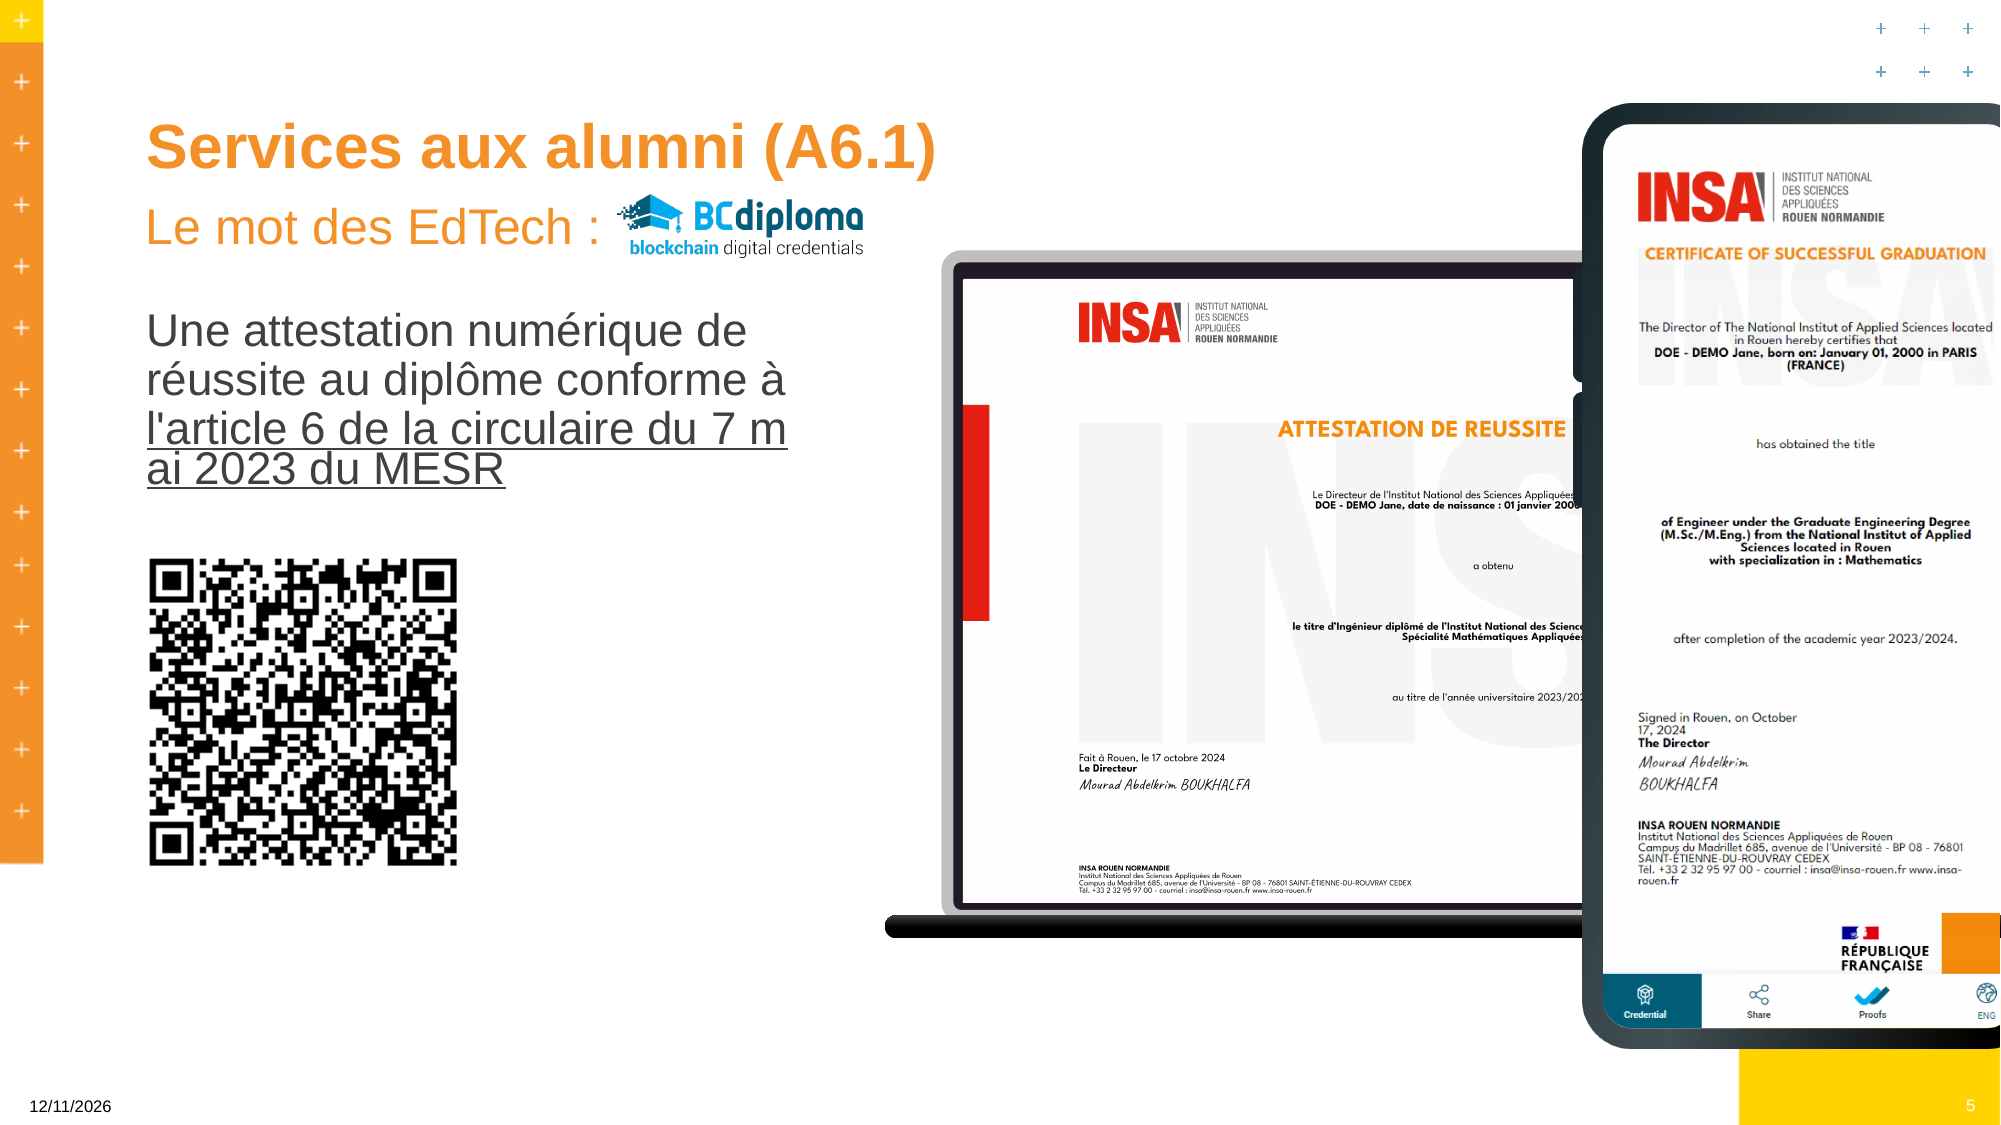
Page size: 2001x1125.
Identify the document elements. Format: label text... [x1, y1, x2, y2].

text_box [883, 914, 1573, 940]
list Une attestation numérique de réussite au diplôme conforme à l'article 6 de la circulaire du 7 mai 2023 du MESR [146, 306, 813, 1014]
title Services aux alumni (A6.1) [146, 114, 1573, 201]
picture [0, 0, 2001, 1125]
slide_number 5 [1531, 1084, 1982, 1125]
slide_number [23, 1085, 474, 1125]
text_box [946, 255, 1573, 914]
text_box Le mot des EdTech : [145, 201, 1573, 294]
